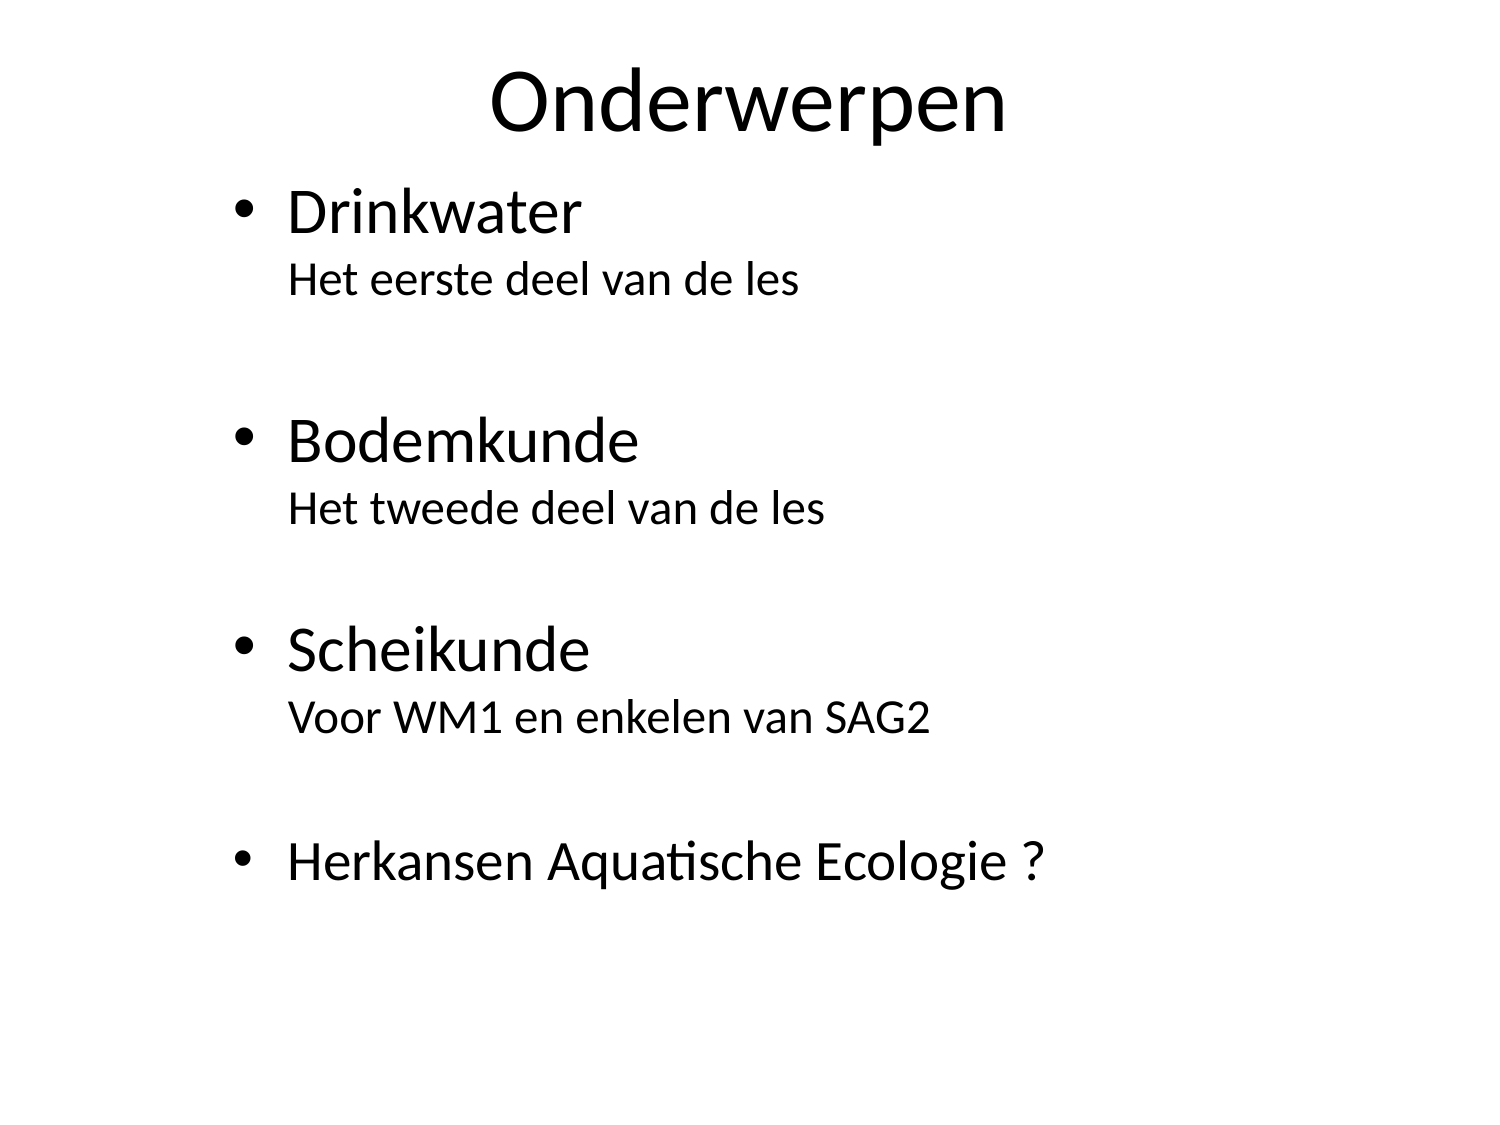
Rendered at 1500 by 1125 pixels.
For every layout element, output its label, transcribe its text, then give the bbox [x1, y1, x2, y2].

title Onderwerpen [75, 1, 1425, 189]
list Drinkwater Het eerste deel van de les Bodemkunde Het tweede deel van de les Scheikunde Voor WM1 en enkelen van SAG2 Herkansen Aquatische Ecologie ? [217, 160, 1425, 904]
